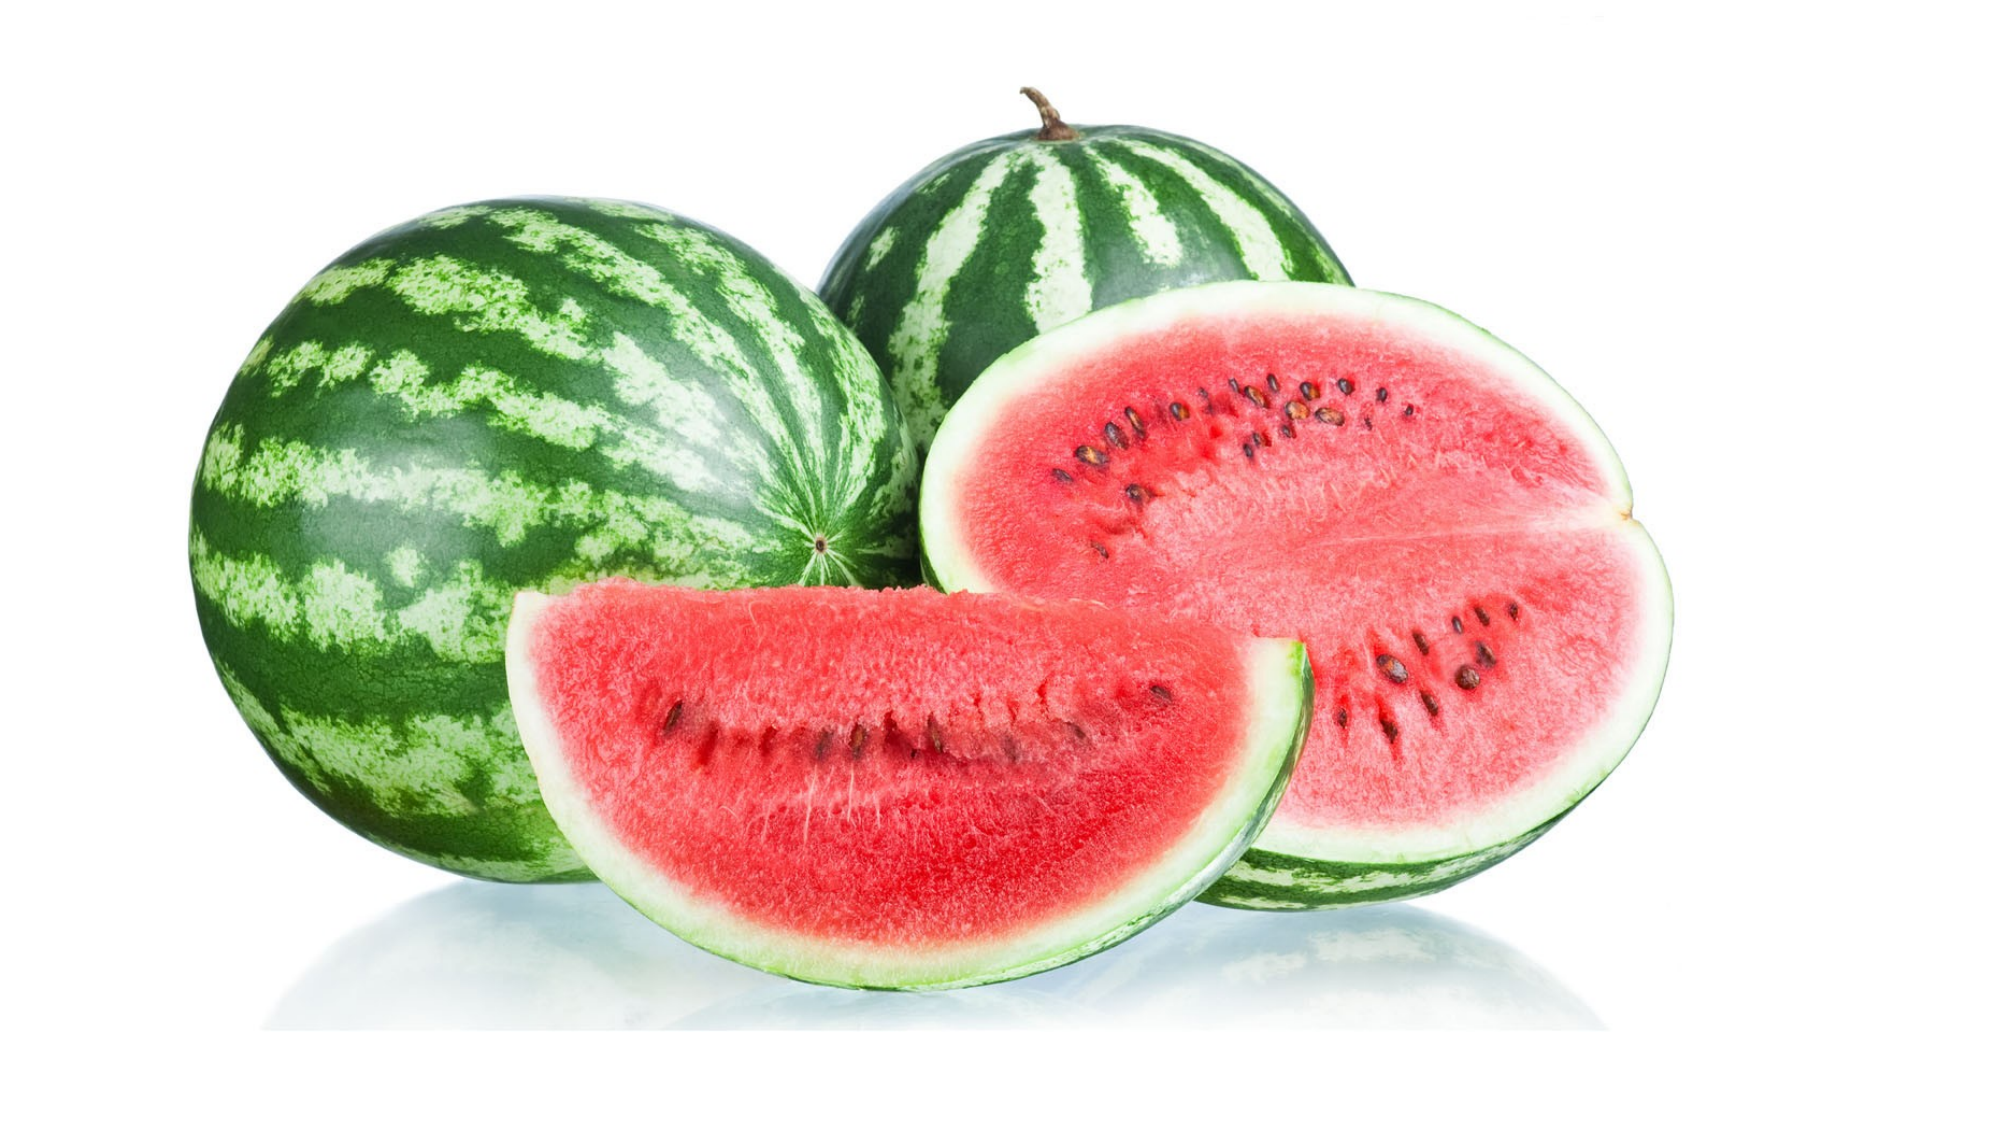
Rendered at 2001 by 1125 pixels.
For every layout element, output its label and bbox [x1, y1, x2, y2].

picture [99, 0, 1750, 1032]
